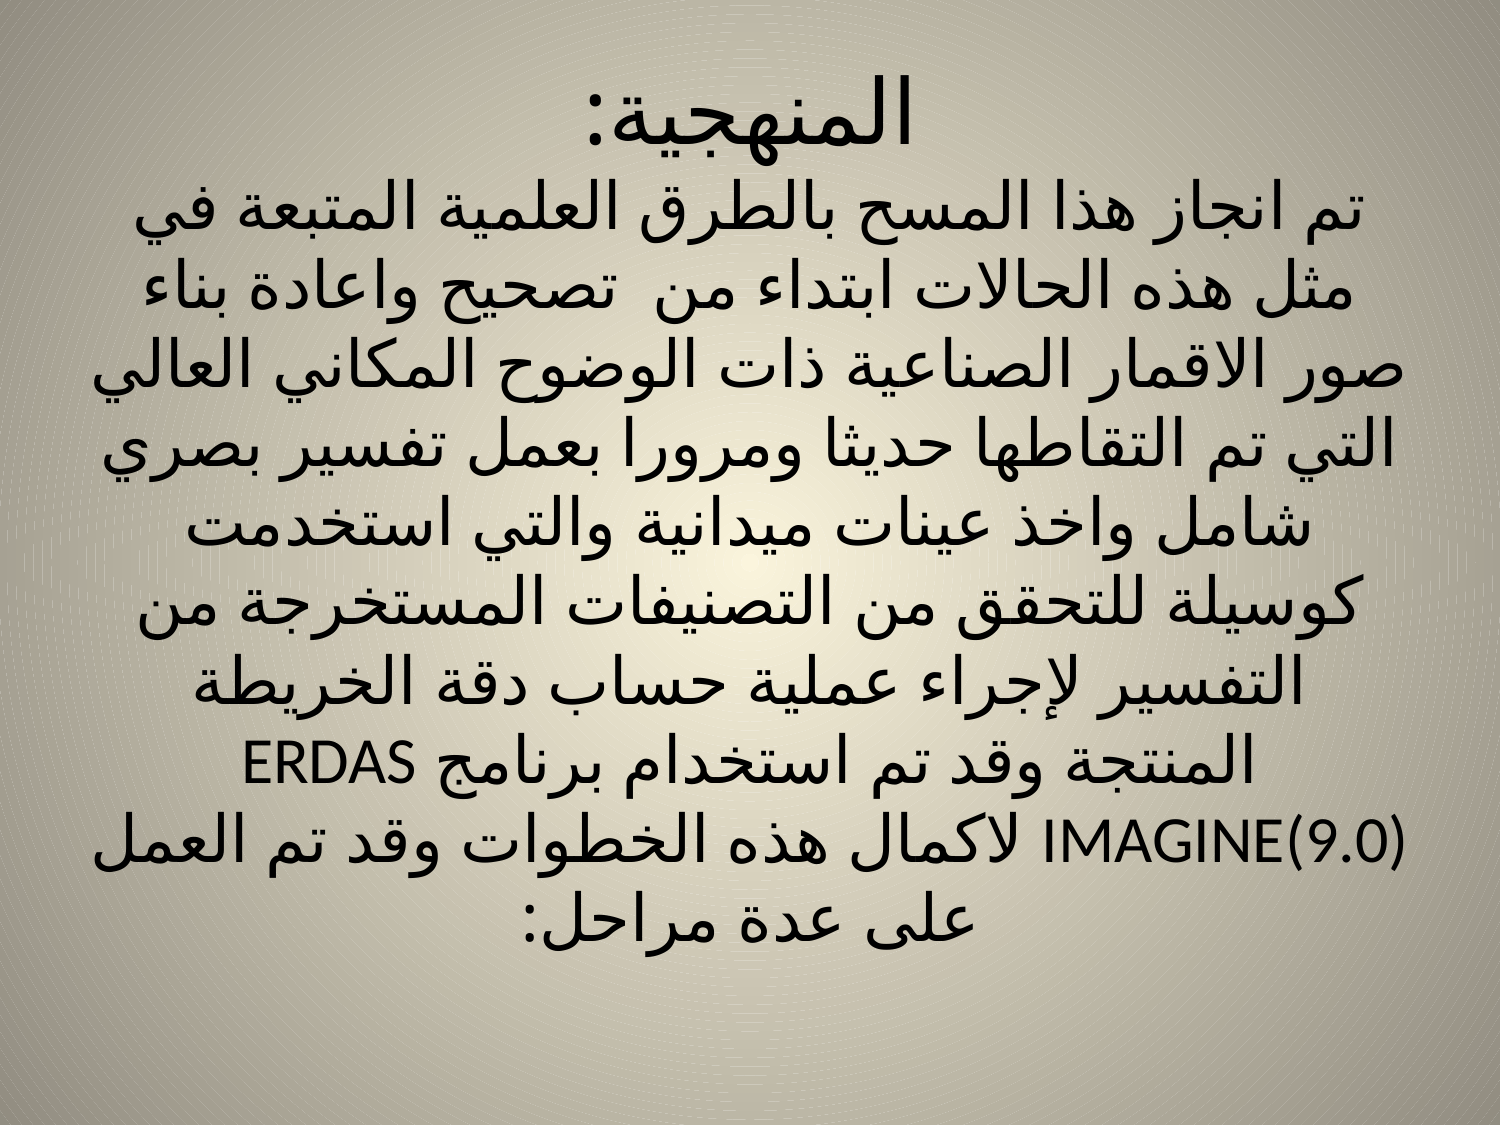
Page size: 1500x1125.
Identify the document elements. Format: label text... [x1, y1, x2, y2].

title المنهجية: تم انجاز هذا المسح بالطرق العلمية المتبعة في مثل هذه الحالات ابتداء من تصحيح واعادة بناء صور الاقمار الصناعية ذات الوضوح المكاني العالي التي تم التقاطها حديثا ومرورا بعمل تفسير بصري شامل واخذ عينات ميدانية والتي استخدمت كوسيلة للتحقق من التصنيفات المستخرجة من التفسير لإجراء عملية حساب دقة الخريطة المنتجة وقد تم استخدام برنامج ERDAS IMAGINE(9.0) لاكمال هذه الخطوات وقد تم العمل على عدة مراحل: [75, 45, 1425, 965]
